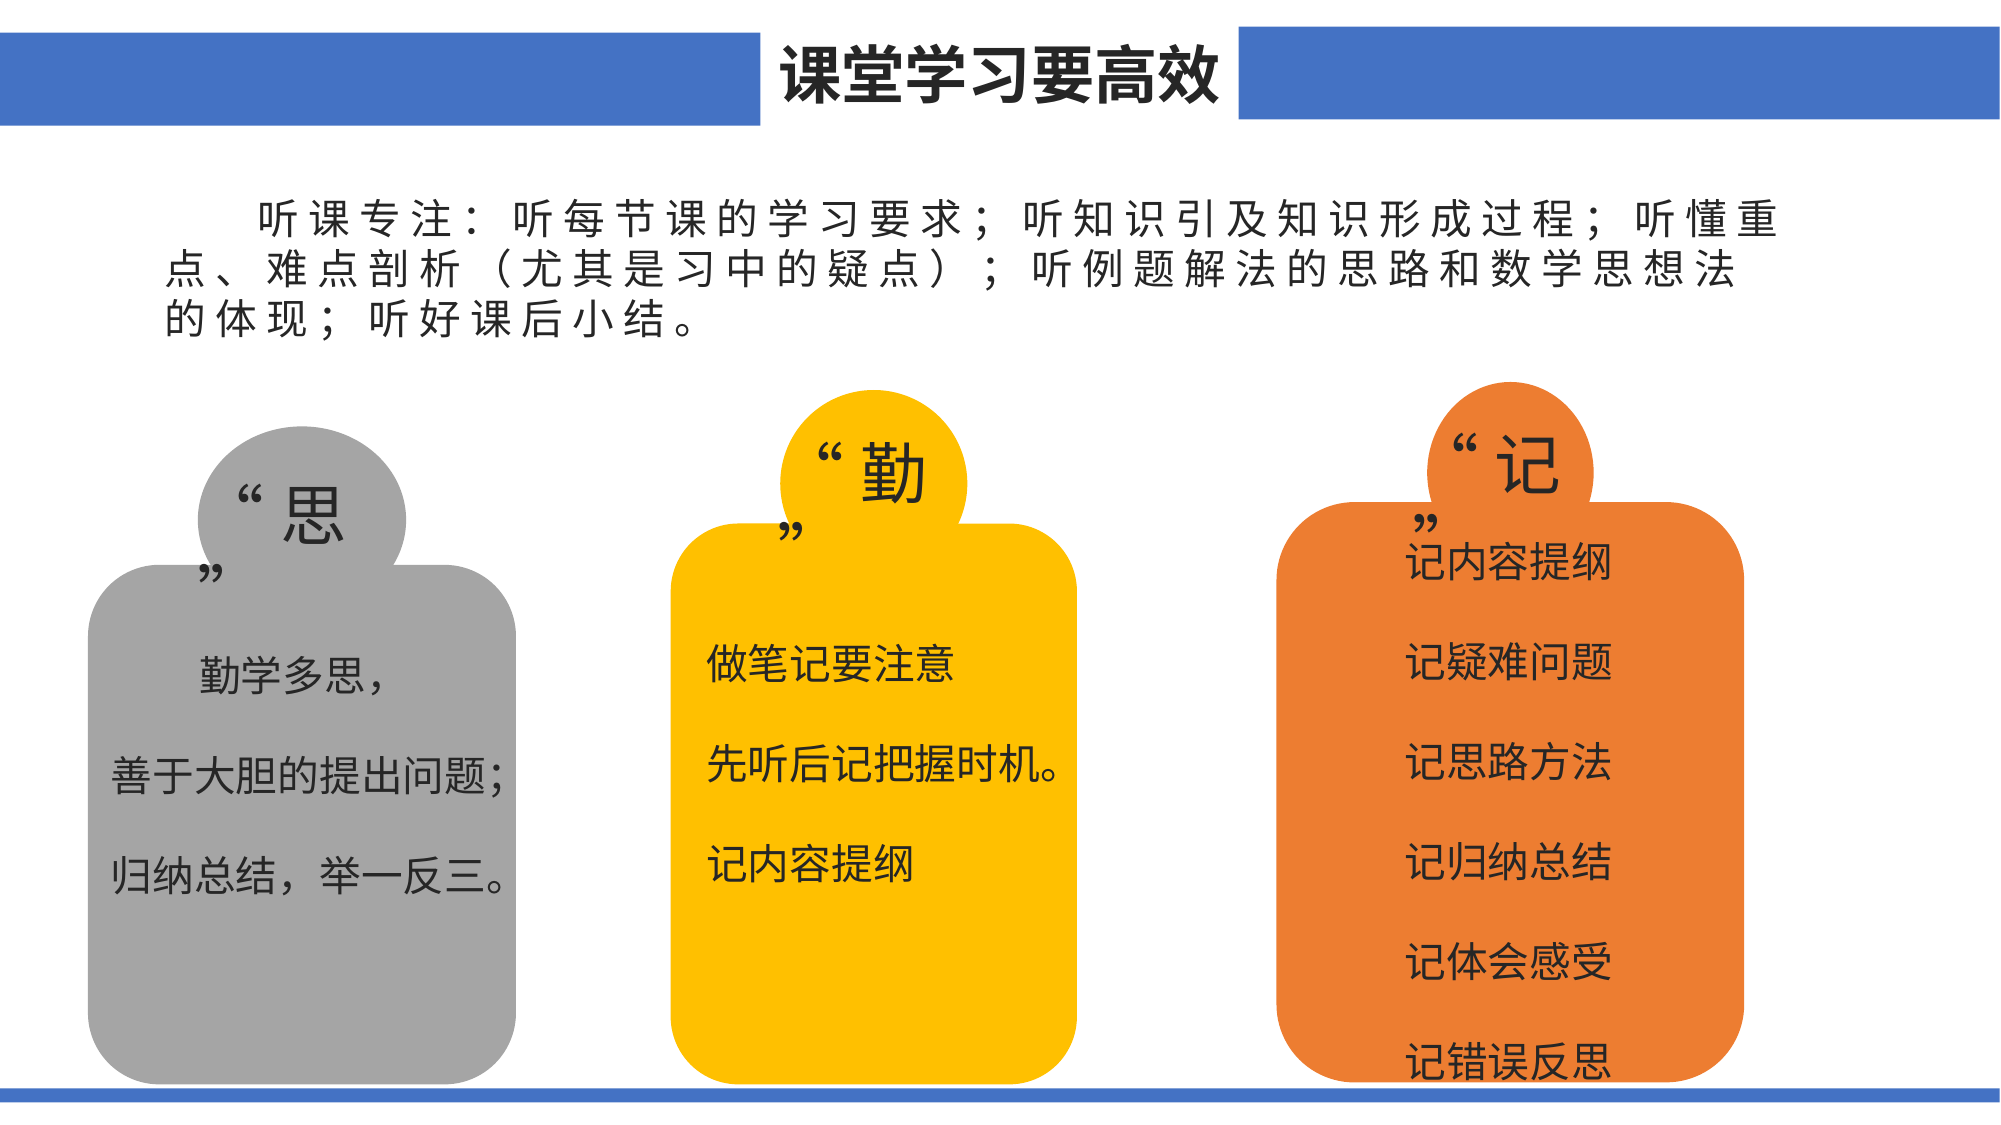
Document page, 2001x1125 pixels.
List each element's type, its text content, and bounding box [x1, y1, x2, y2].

text_box 听 课 专 注 ： 听 每 节 课 的 学 习 要 求 ； 听 知 识 引 及 知 识 形 成 过 程 ； 听 懂 重 点 、 难 点 剖 析 （ 尤 其 是 习 中 的 疑 点 ） ； 听 例 题 解 法 的 思 路 和 数 学 思 想 法 的 体 现 ； 听 好 课 后 小 结 。 [149, 185, 1794, 351]
text_box 课堂学习要高效 [697, 27, 1238, 119]
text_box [670, 390, 1078, 1085]
text_box [0, 1087, 2000, 1103]
text_box [0, 32, 761, 127]
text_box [1276, 381, 1769, 1085]
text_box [87, 426, 516, 1085]
text_box [1238, 26, 2000, 121]
